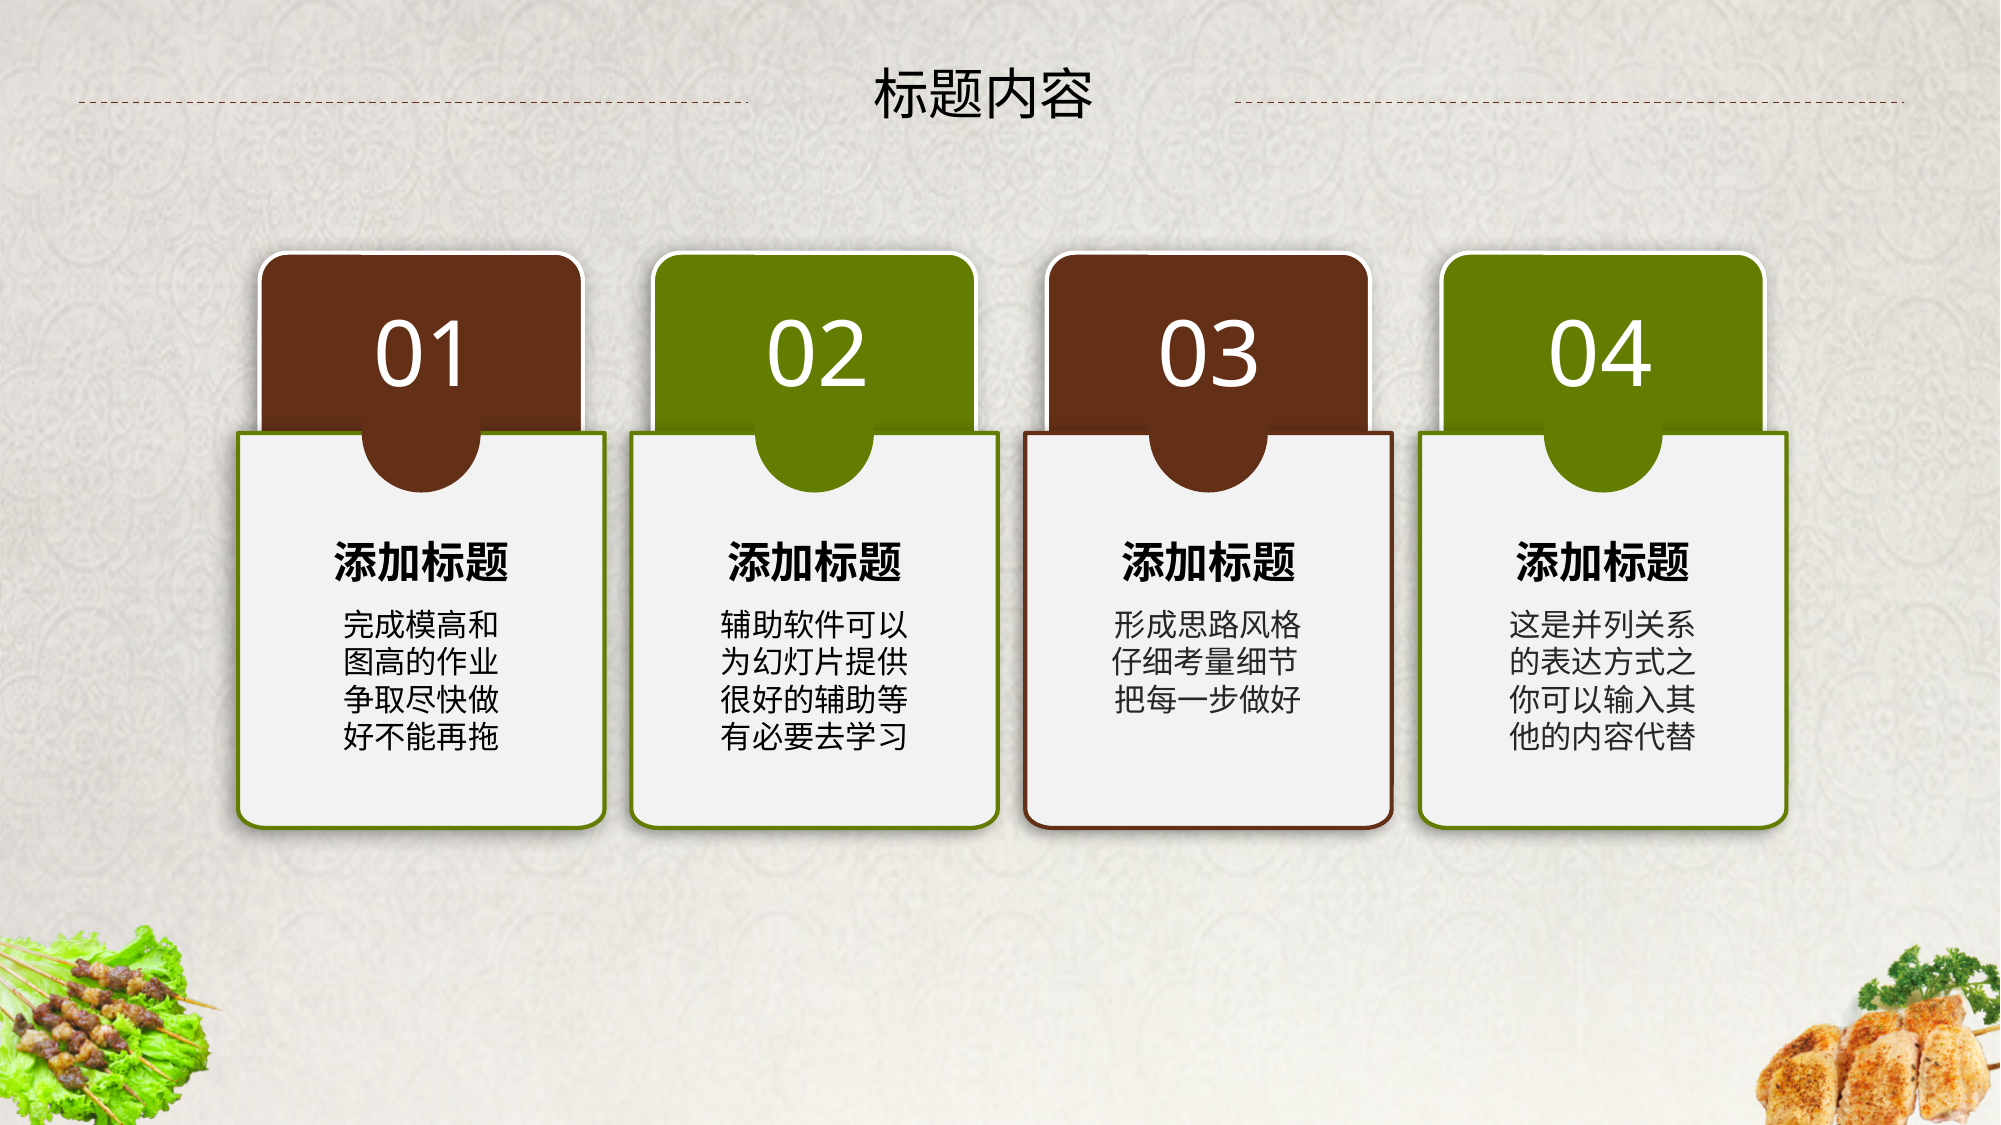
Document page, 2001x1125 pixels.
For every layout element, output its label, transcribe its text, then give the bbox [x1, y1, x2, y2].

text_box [631, 252, 998, 828]
picture [0, 0, 2001, 1125]
text_box 标题内容 [811, 51, 1158, 133]
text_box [238, 252, 605, 828]
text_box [1419, 252, 1787, 828]
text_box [1025, 252, 1392, 828]
